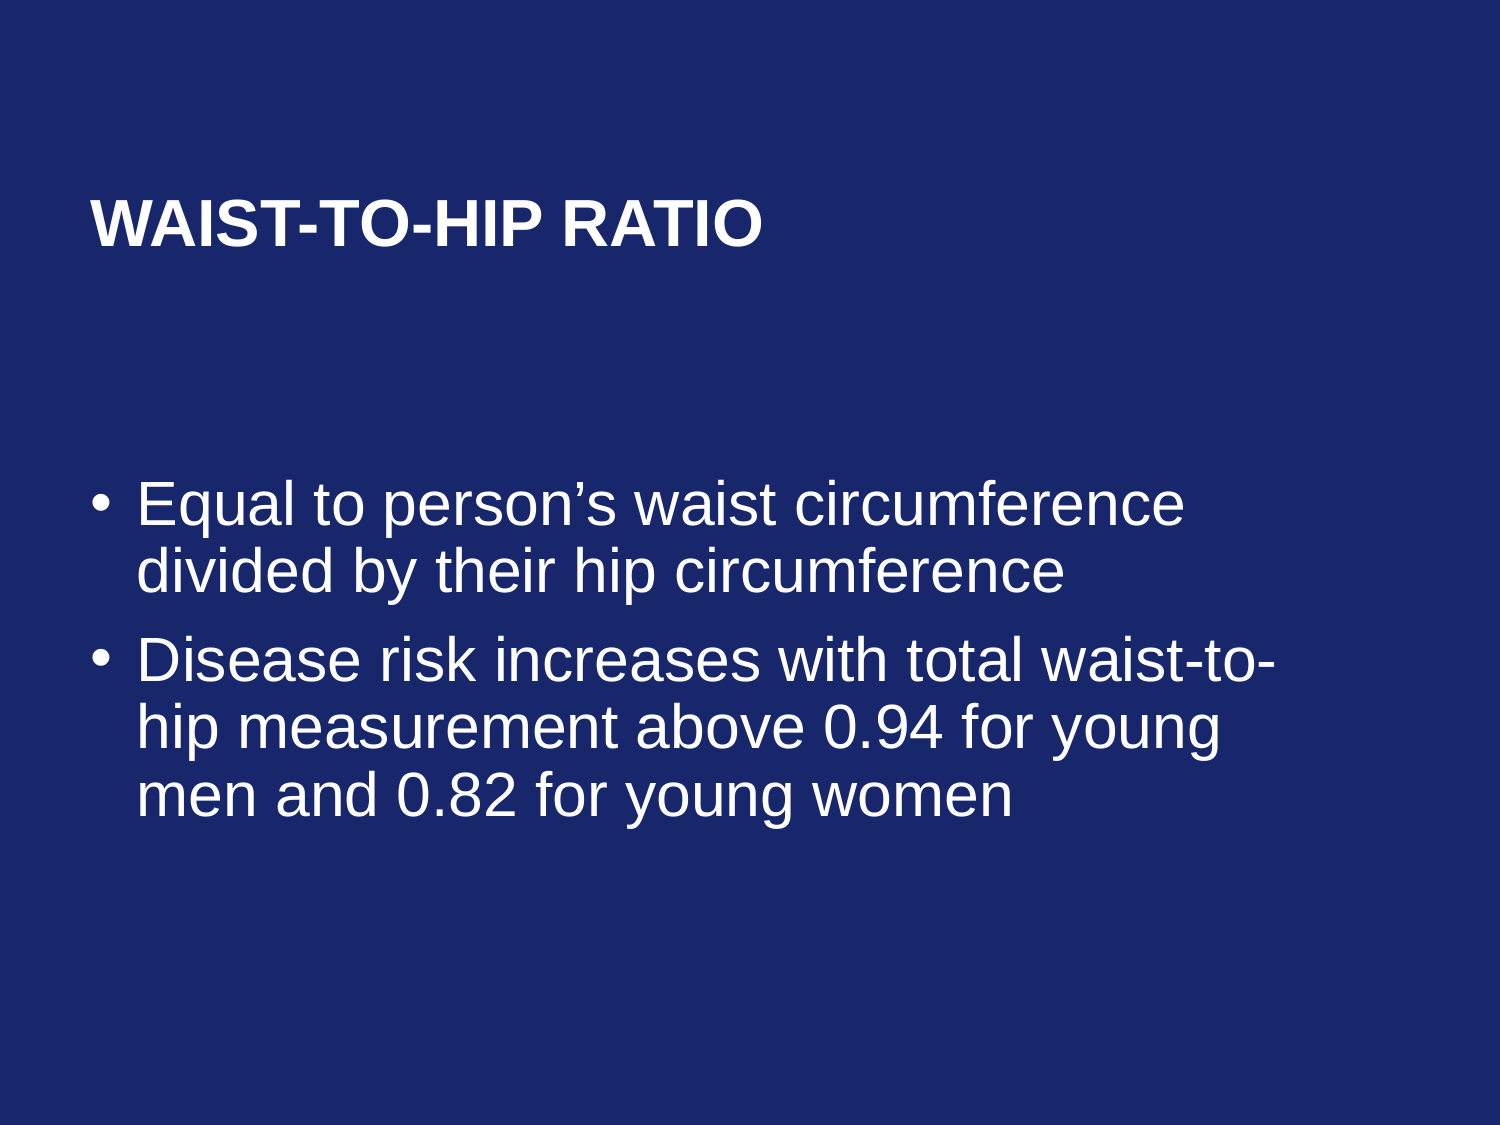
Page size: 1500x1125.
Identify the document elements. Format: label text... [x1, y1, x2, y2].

list Equal to person’s waist circumference divided by their hip circumference Disease risk increases with total waist-to-hip measurement above 0.94 for young men and 0.82 for young women [75, 351, 1350, 950]
title Waist-to-Hip Ratio [75, 99, 1350, 339]
